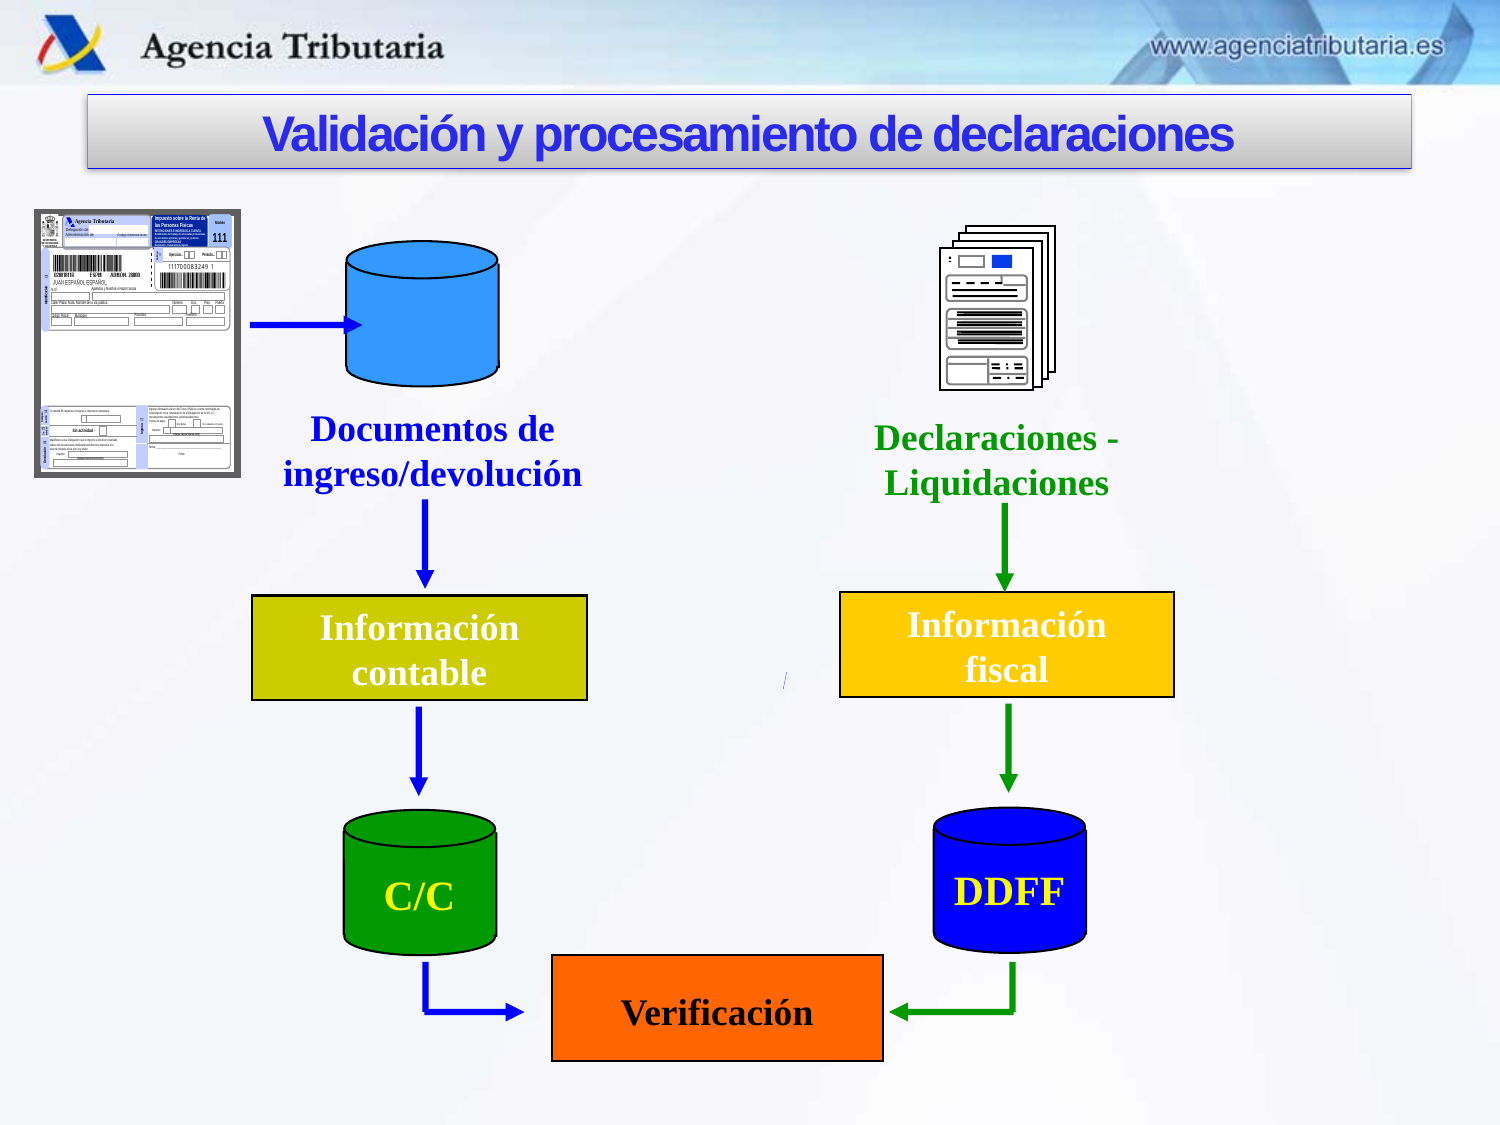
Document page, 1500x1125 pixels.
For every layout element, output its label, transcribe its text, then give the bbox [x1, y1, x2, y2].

text_box [141, 461, 424, 537]
text_box [1005, 461, 1325, 537]
text_box [426, 461, 1004, 537]
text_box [940, 225, 1056, 391]
text_box Verificación [551, 955, 883, 1062]
text_box [412, 706, 425, 797]
text_box [418, 499, 432, 589]
text_box [889, 1005, 1014, 1019]
text_box Validación y procesamiento de declaraciones [87, 93, 1412, 169]
text_box Declaraciones - Liquidaciones [830, 405, 1163, 510]
text_box Documentos de ingreso/devolución [266, 396, 599, 502]
text_box [424, 1005, 525, 1019]
text_box Información contable [252, 595, 587, 700]
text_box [345, 240, 499, 387]
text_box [932, 807, 1087, 954]
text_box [342, 809, 497, 956]
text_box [37, 212, 238, 476]
text_box [998, 502, 1011, 593]
text_box [1002, 703, 1015, 793]
picture [0, 0, 1500, 1125]
text_box Información fiscal [839, 592, 1175, 697]
